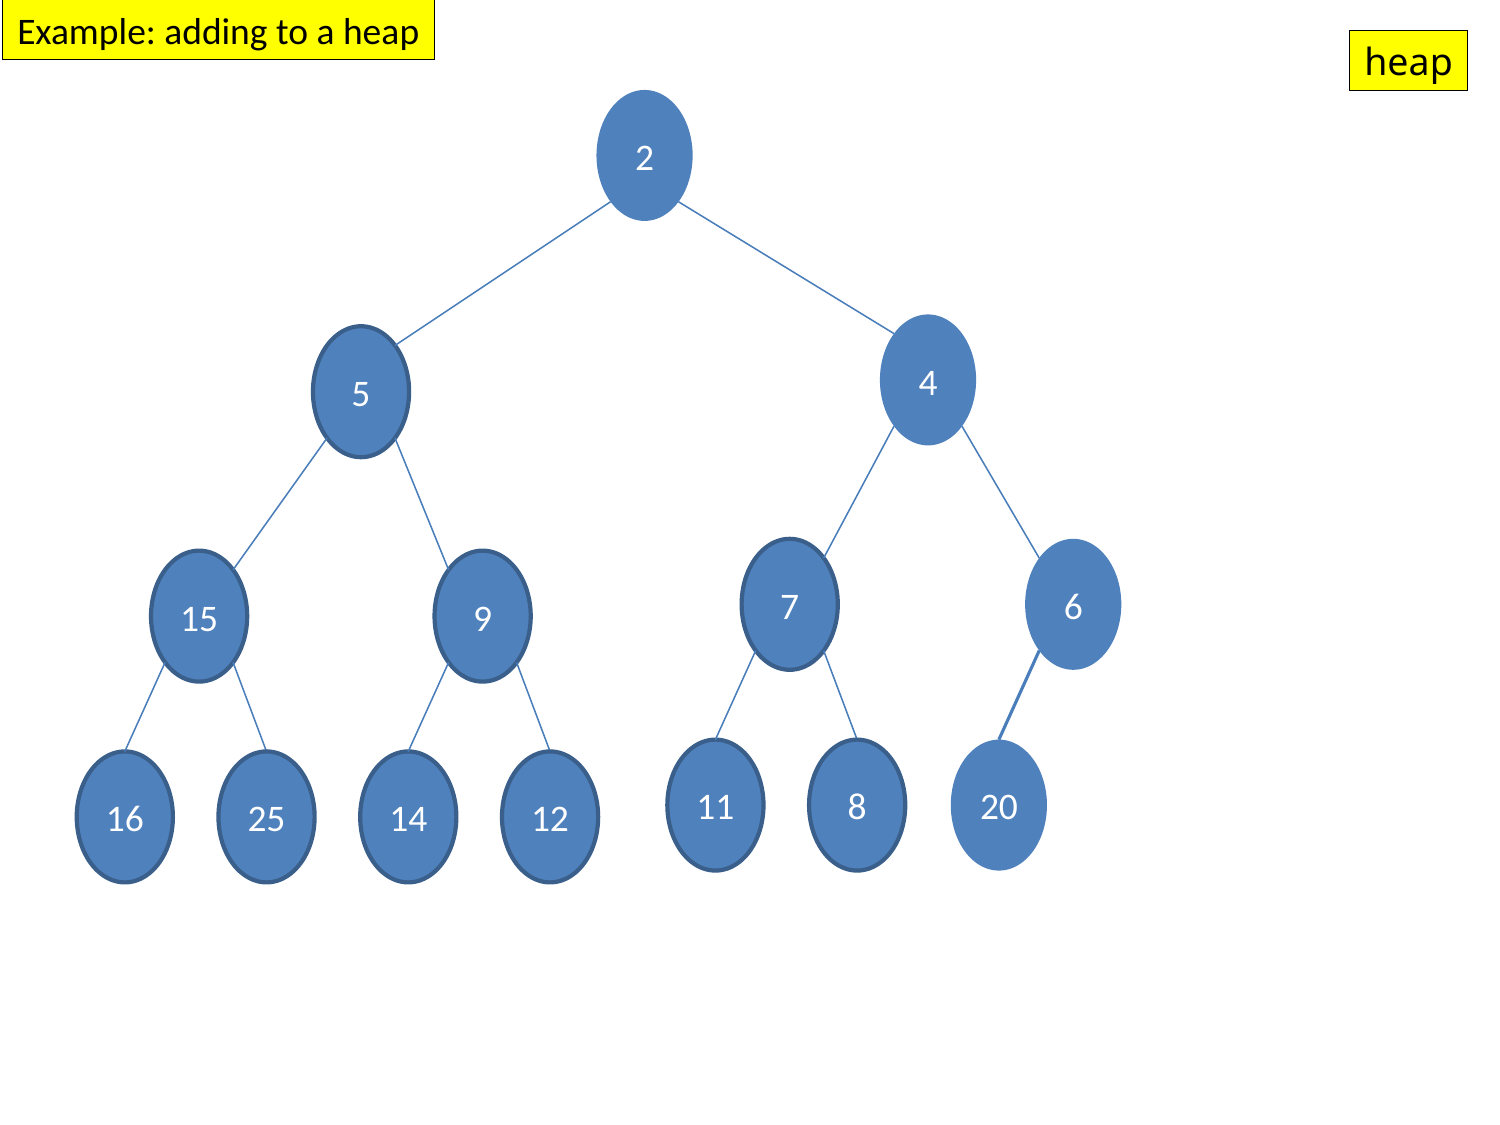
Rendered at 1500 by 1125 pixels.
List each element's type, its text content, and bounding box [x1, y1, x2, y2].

text_box 5 [310, 324, 412, 460]
text_box Example: adding to a heap [2, 0, 435, 60]
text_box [394, 201, 611, 346]
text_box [961, 425, 1040, 559]
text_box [823, 425, 895, 559]
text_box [76, 550, 315, 883]
text_box 2 [594, 87, 695, 224]
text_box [232, 437, 328, 571]
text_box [950, 538, 1122, 871]
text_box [359, 550, 599, 883]
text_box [666, 538, 906, 871]
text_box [678, 201, 895, 334]
text_box heap [1349, 30, 1468, 91]
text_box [394, 437, 449, 571]
text_box 4 [877, 312, 979, 448]
